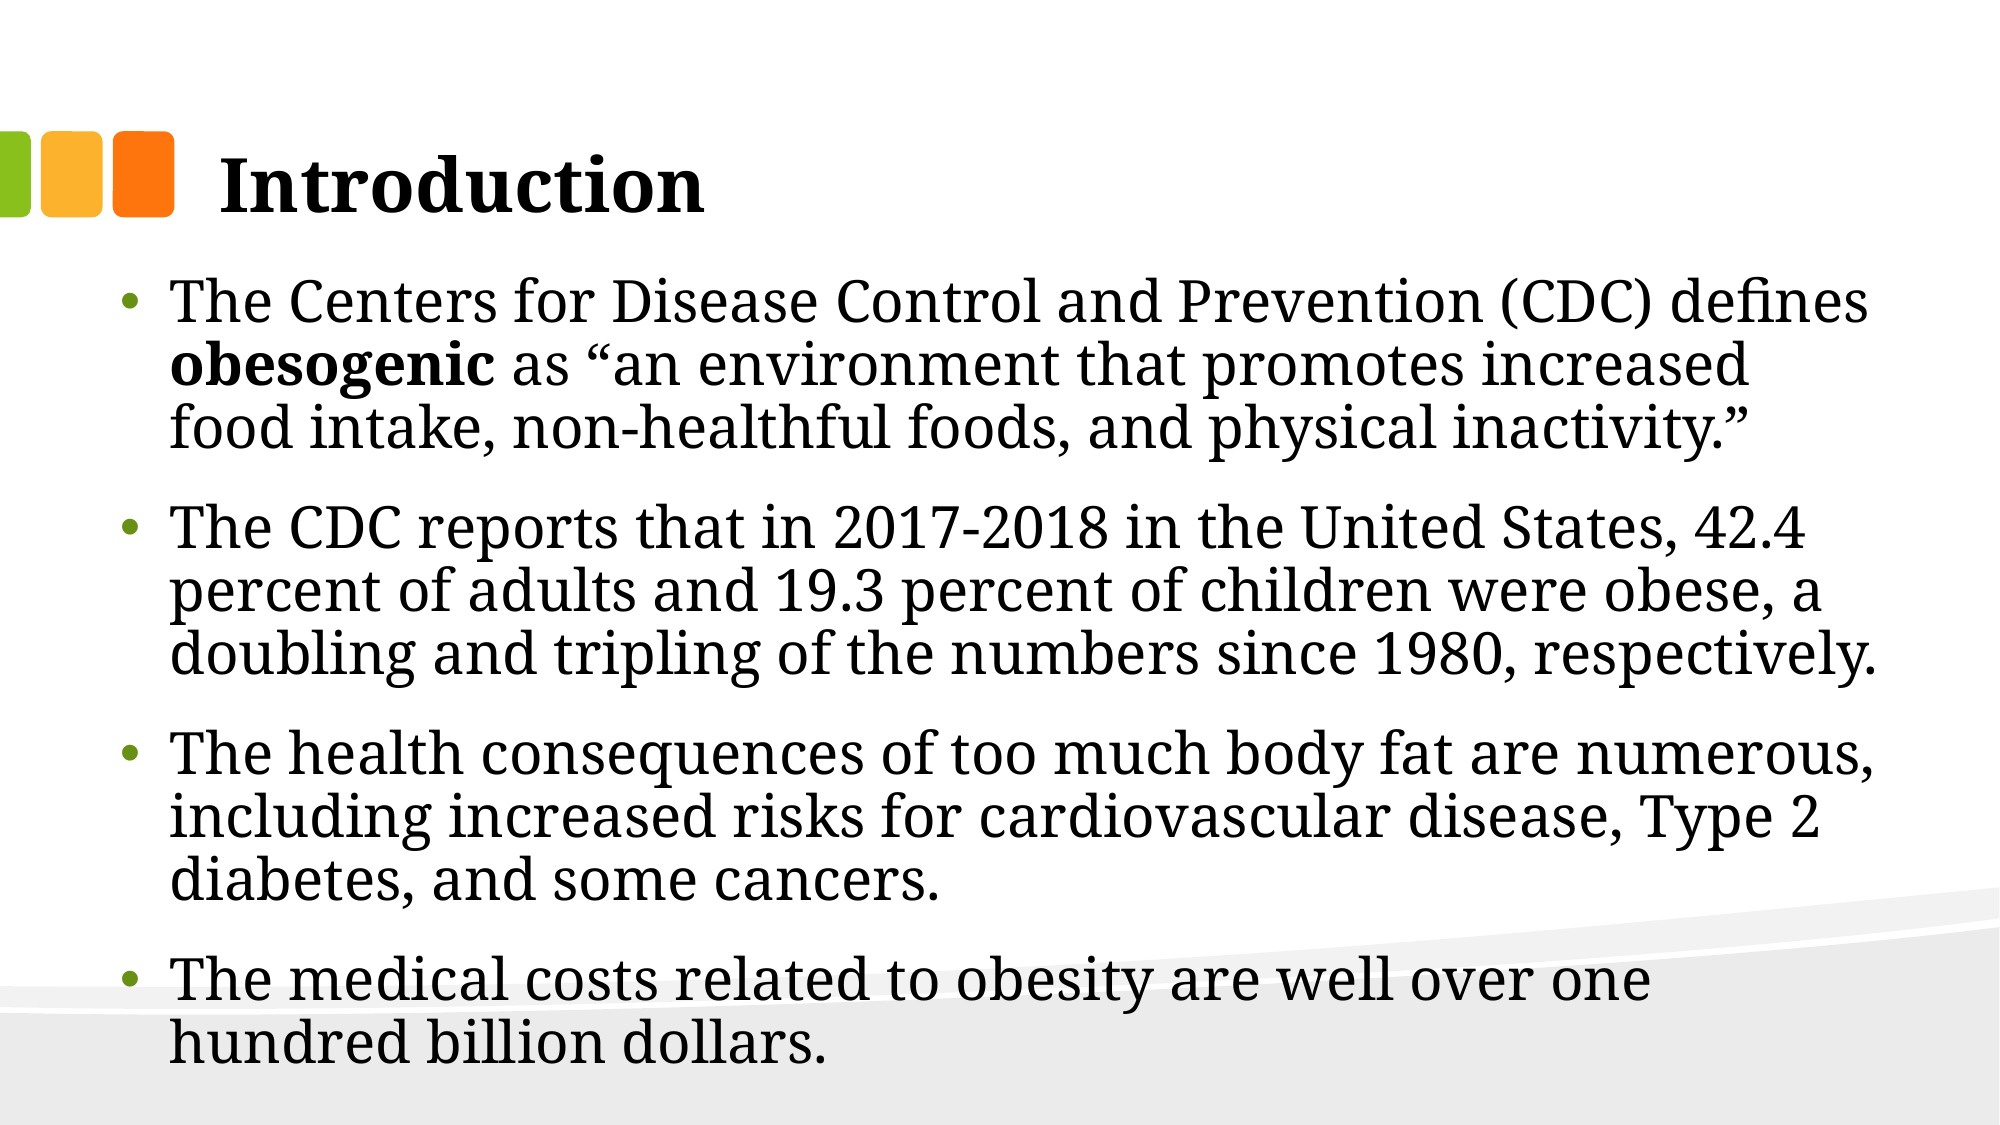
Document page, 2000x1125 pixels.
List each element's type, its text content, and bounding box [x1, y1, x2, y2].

list The Centers for Disease Control and Prevention (CDC) defines obesogenic as “an environment that promotes increased food intake, non-healthful foods, and physical inactivity.” The CDC reports that in 2017-2018 in the United States, 42.4 percent of adults and 19.3 percent of children were obese, a doubling and tripling of the numbers since 1980, respectively. The health consequences of too much body fat are numerous, including increased risks for cardiovascular disease, Type 2 diabetes, and some cancers. The medical costs related to obesity are well over one hundred billion dollars. [99, 262, 1900, 1088]
title Introduction [199, 24, 1800, 238]
